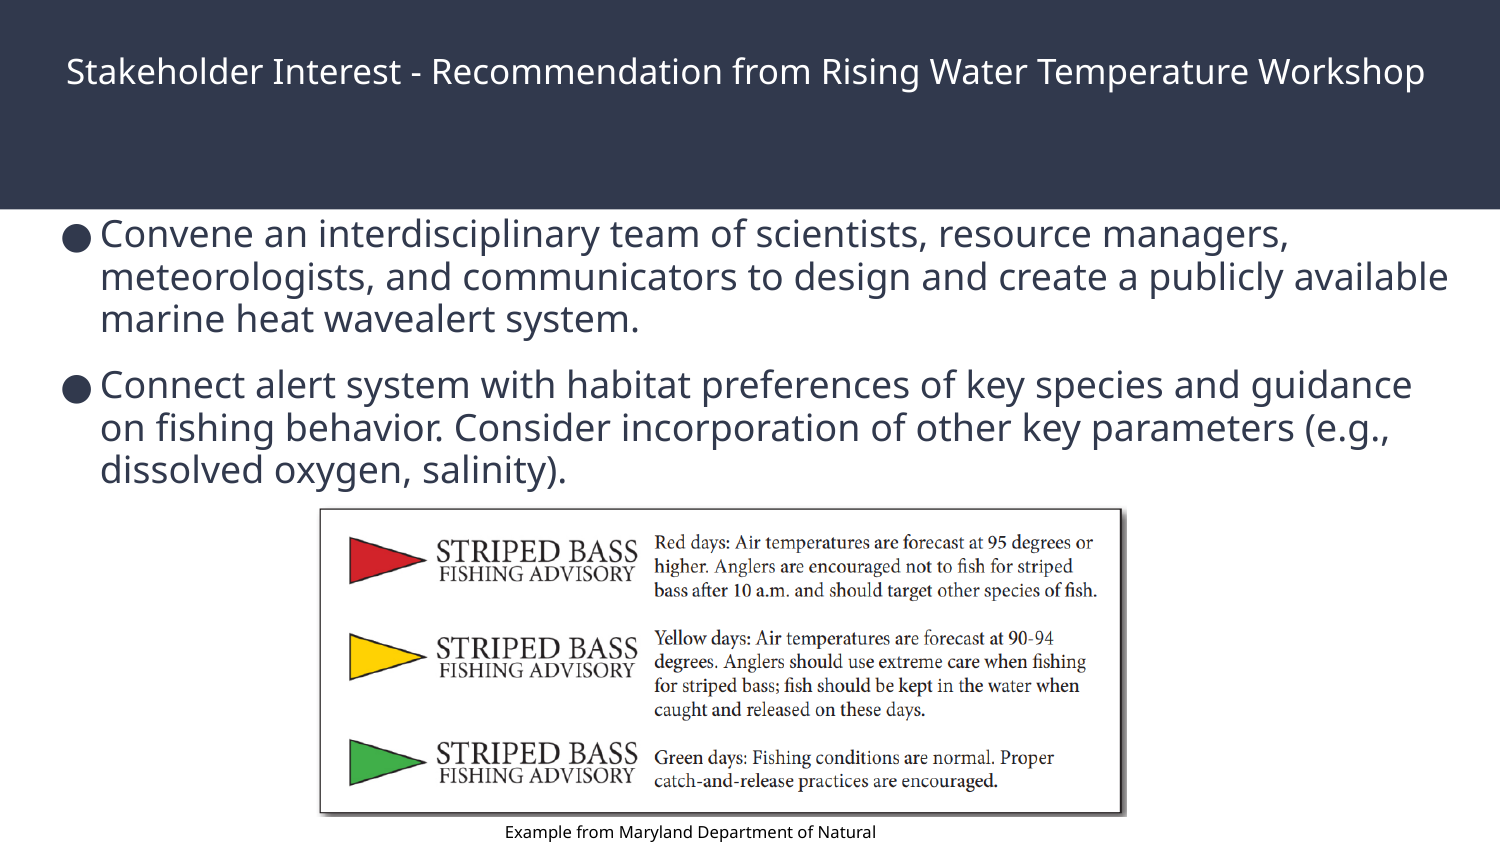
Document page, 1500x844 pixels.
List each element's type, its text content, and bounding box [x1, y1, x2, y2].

title Stakeholder Interest - Recommendation from Rising Water Temperature Workshop [51, 34, 1449, 137]
list Convene an interdisciplinary team of scientists, resource managers, meteorologists, and communicators to design and create a publicly available marine heat wavealert system. Connect alert system with habitat preferences of key species and guidance on fishing behavior. Consider incorporation of other key parameters (e.g., dissolved oxygen, salinity). [32, 207, 1468, 838]
text_box Example from Maryland Department of Natural Resources [493, 825, 950, 844]
picture [316, 504, 1128, 817]
